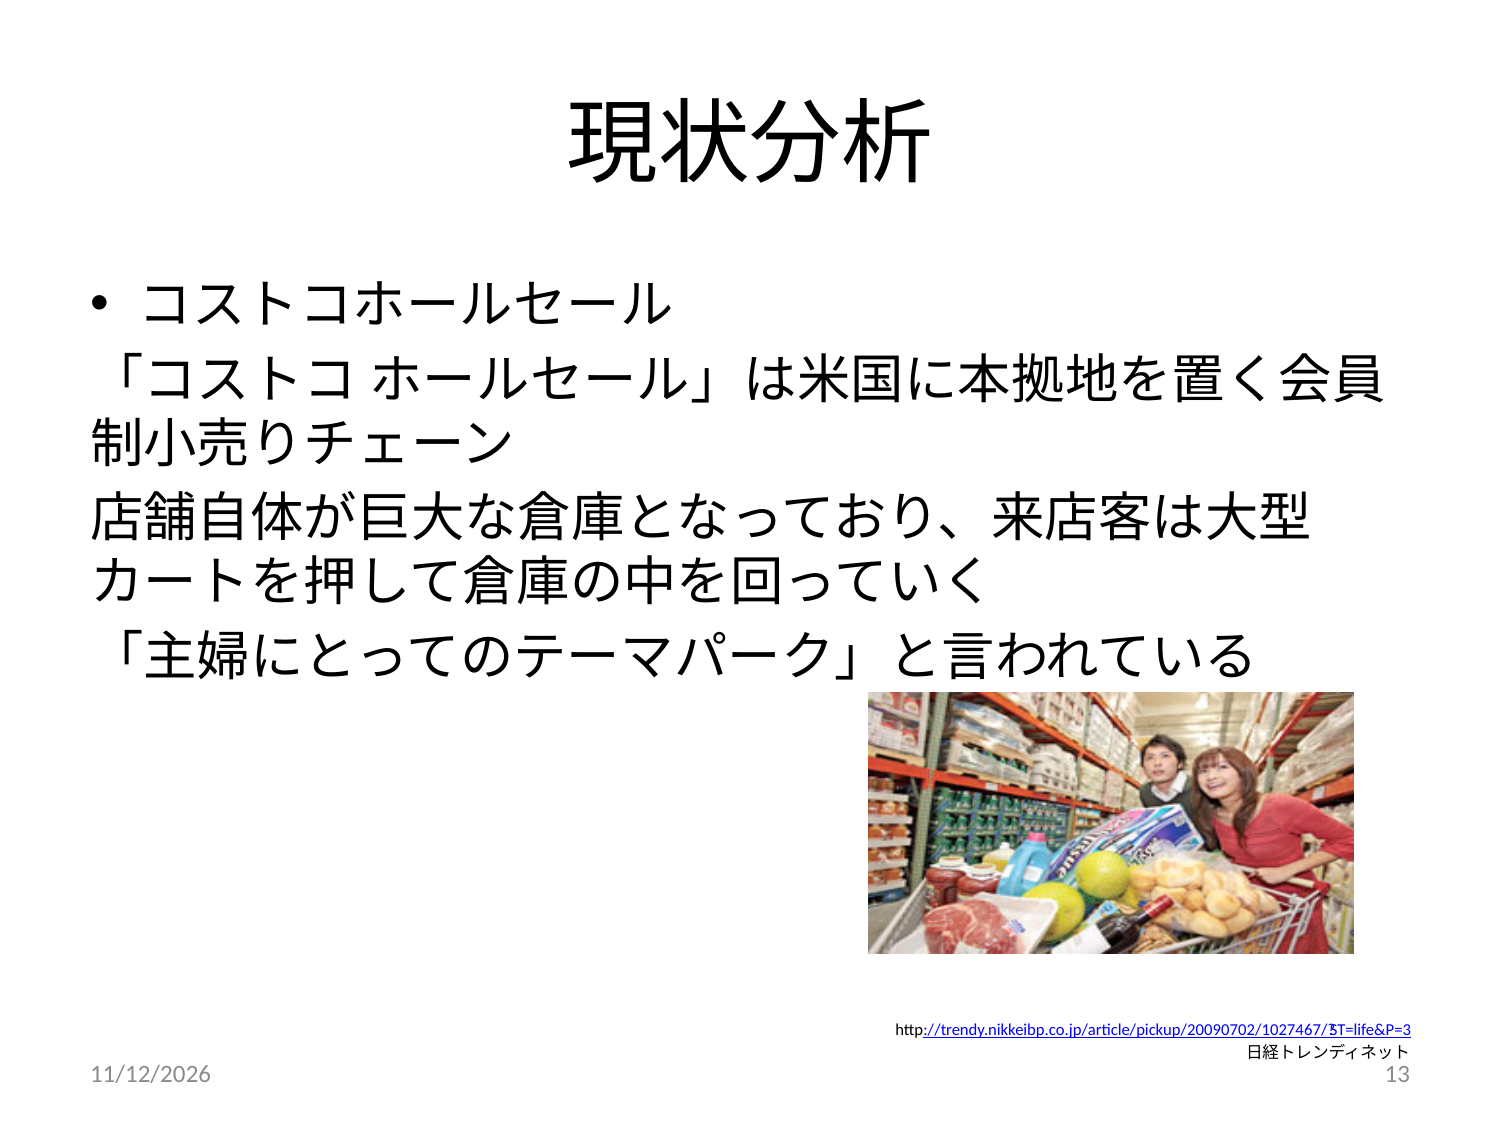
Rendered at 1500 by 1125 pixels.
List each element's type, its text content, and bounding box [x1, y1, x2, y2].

list コストコホールセール 「コストコ ホールセール」は米国に本拠地を置く会員制小売りチェーン 店舗自体が巨大な倉庫となっており、来店客は大型カートを押して倉庫の中を回っていく 「主婦にとってのテーマパーク」と言われている http://trendy.nikkeibp.co.jp/article/pickup/20090702/1027467/?ST=life&P=3 日経トレンディネット [75, 262, 1425, 1094]
slide_number 13 [1074, 1042, 1425, 1103]
picture [867, 692, 1354, 954]
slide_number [75, 1042, 425, 1103]
title 現状分析 [75, 45, 1425, 233]
